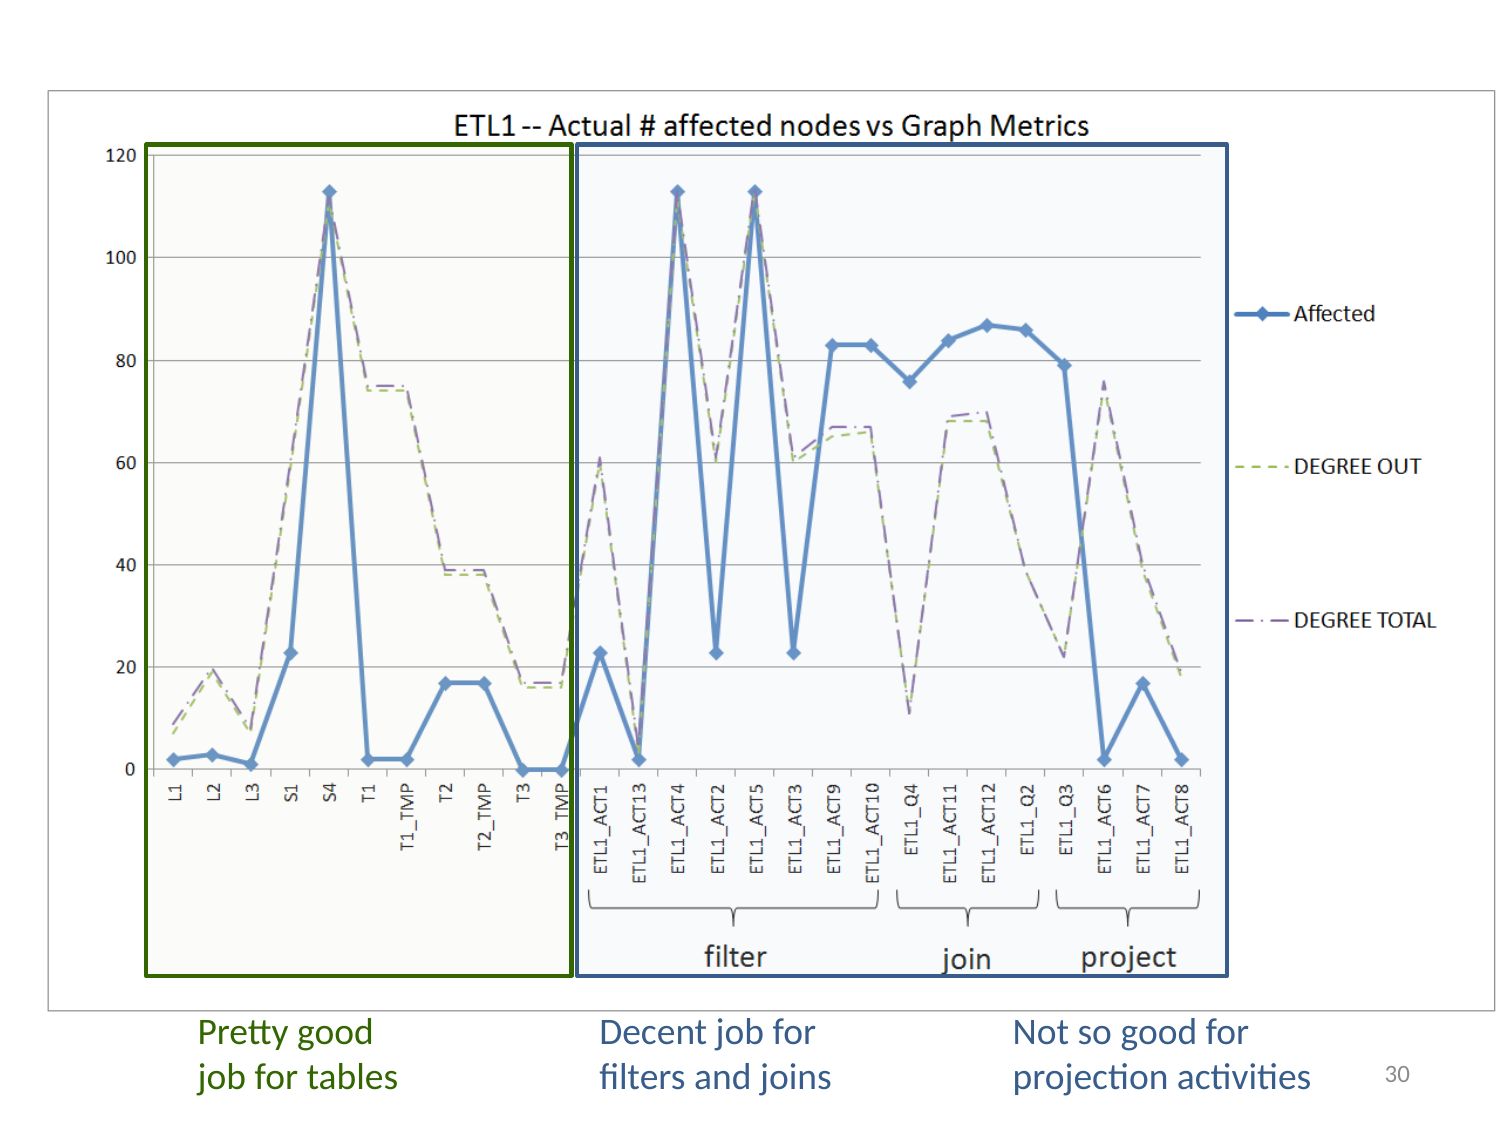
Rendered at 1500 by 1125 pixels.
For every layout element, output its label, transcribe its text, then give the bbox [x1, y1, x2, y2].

text_box Pretty good job for tables [182, 1022, 431, 1105]
picture [42, 89, 1500, 1015]
text_box Not so good for projection activities [998, 1022, 1353, 1105]
text_box Decent job for filters and joins [584, 1022, 904, 1105]
slide_number 30 [1074, 1042, 1425, 1103]
